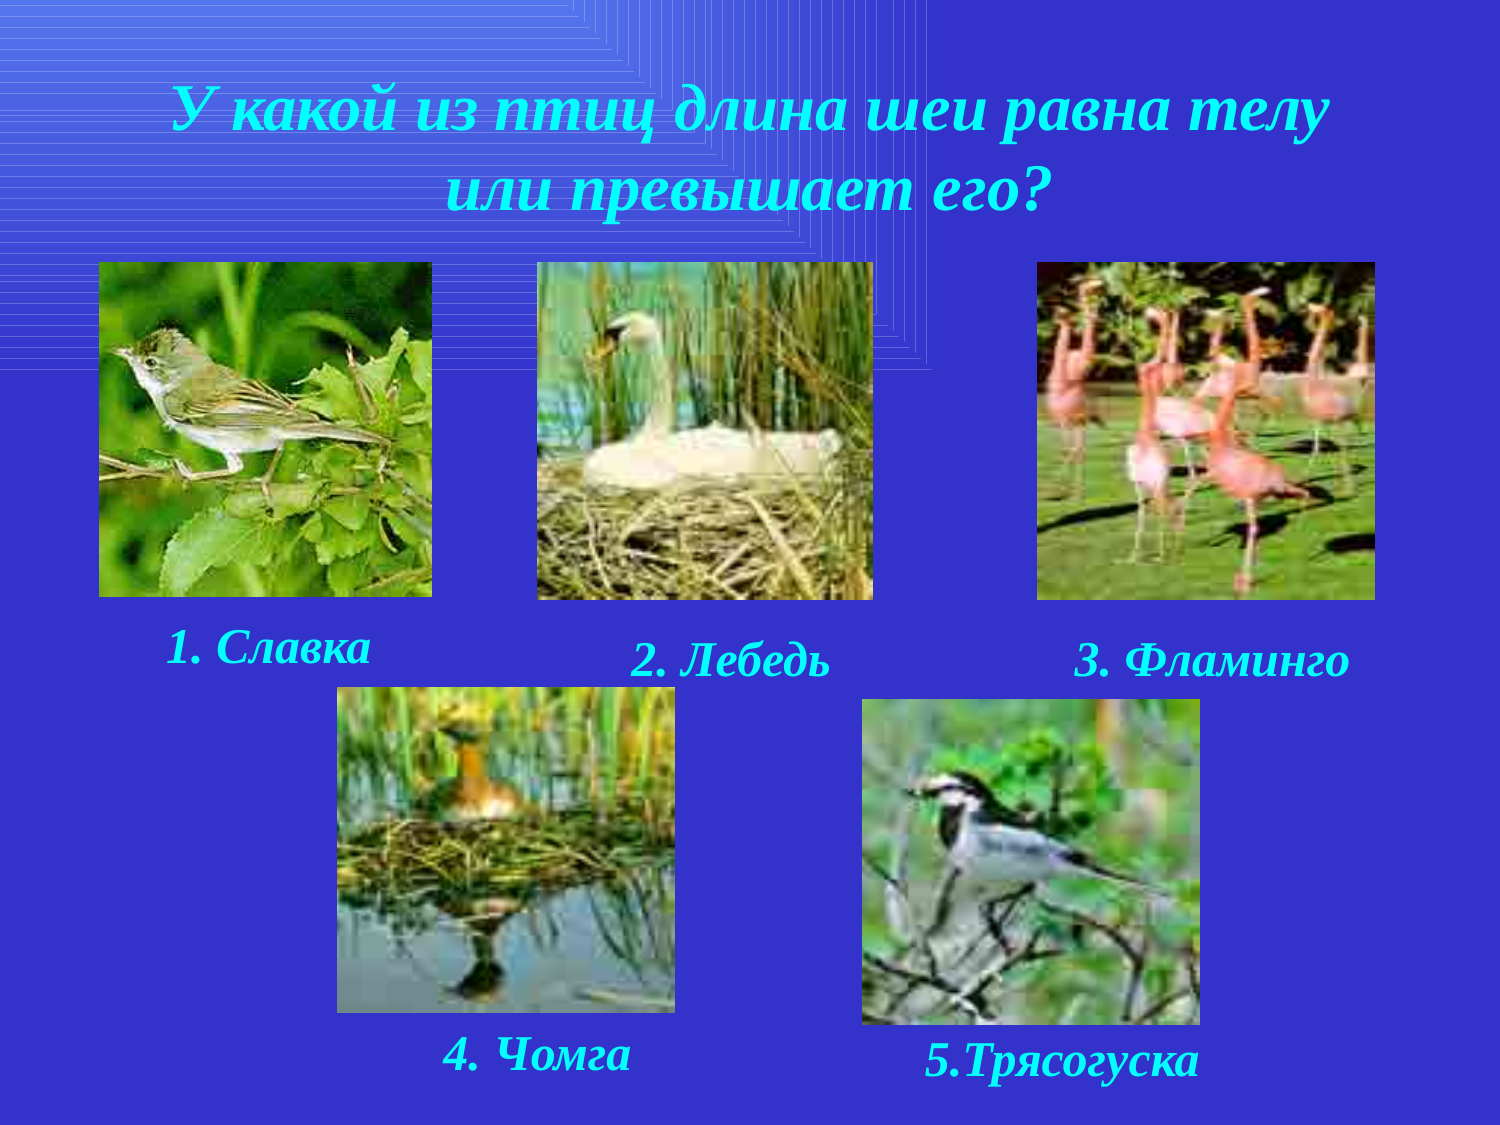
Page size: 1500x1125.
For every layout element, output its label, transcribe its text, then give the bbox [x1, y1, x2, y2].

text_box 4. Чомга [349, 1012, 725, 1088]
text_box 2. Лебедь [549, 612, 913, 700]
picture [99, 262, 432, 598]
picture [1037, 262, 1376, 601]
picture [862, 699, 1201, 1026]
text_box У какой из птиц длина шеи равна телу или превышает его? [112, 0, 1388, 288]
text_box 5.Трясогуска [874, 1024, 1250, 1088]
text_box 3. Фламинго [1024, 612, 1400, 700]
picture [537, 262, 873, 601]
picture [337, 687, 676, 1013]
text_box 1. Славка [87, 599, 450, 688]
